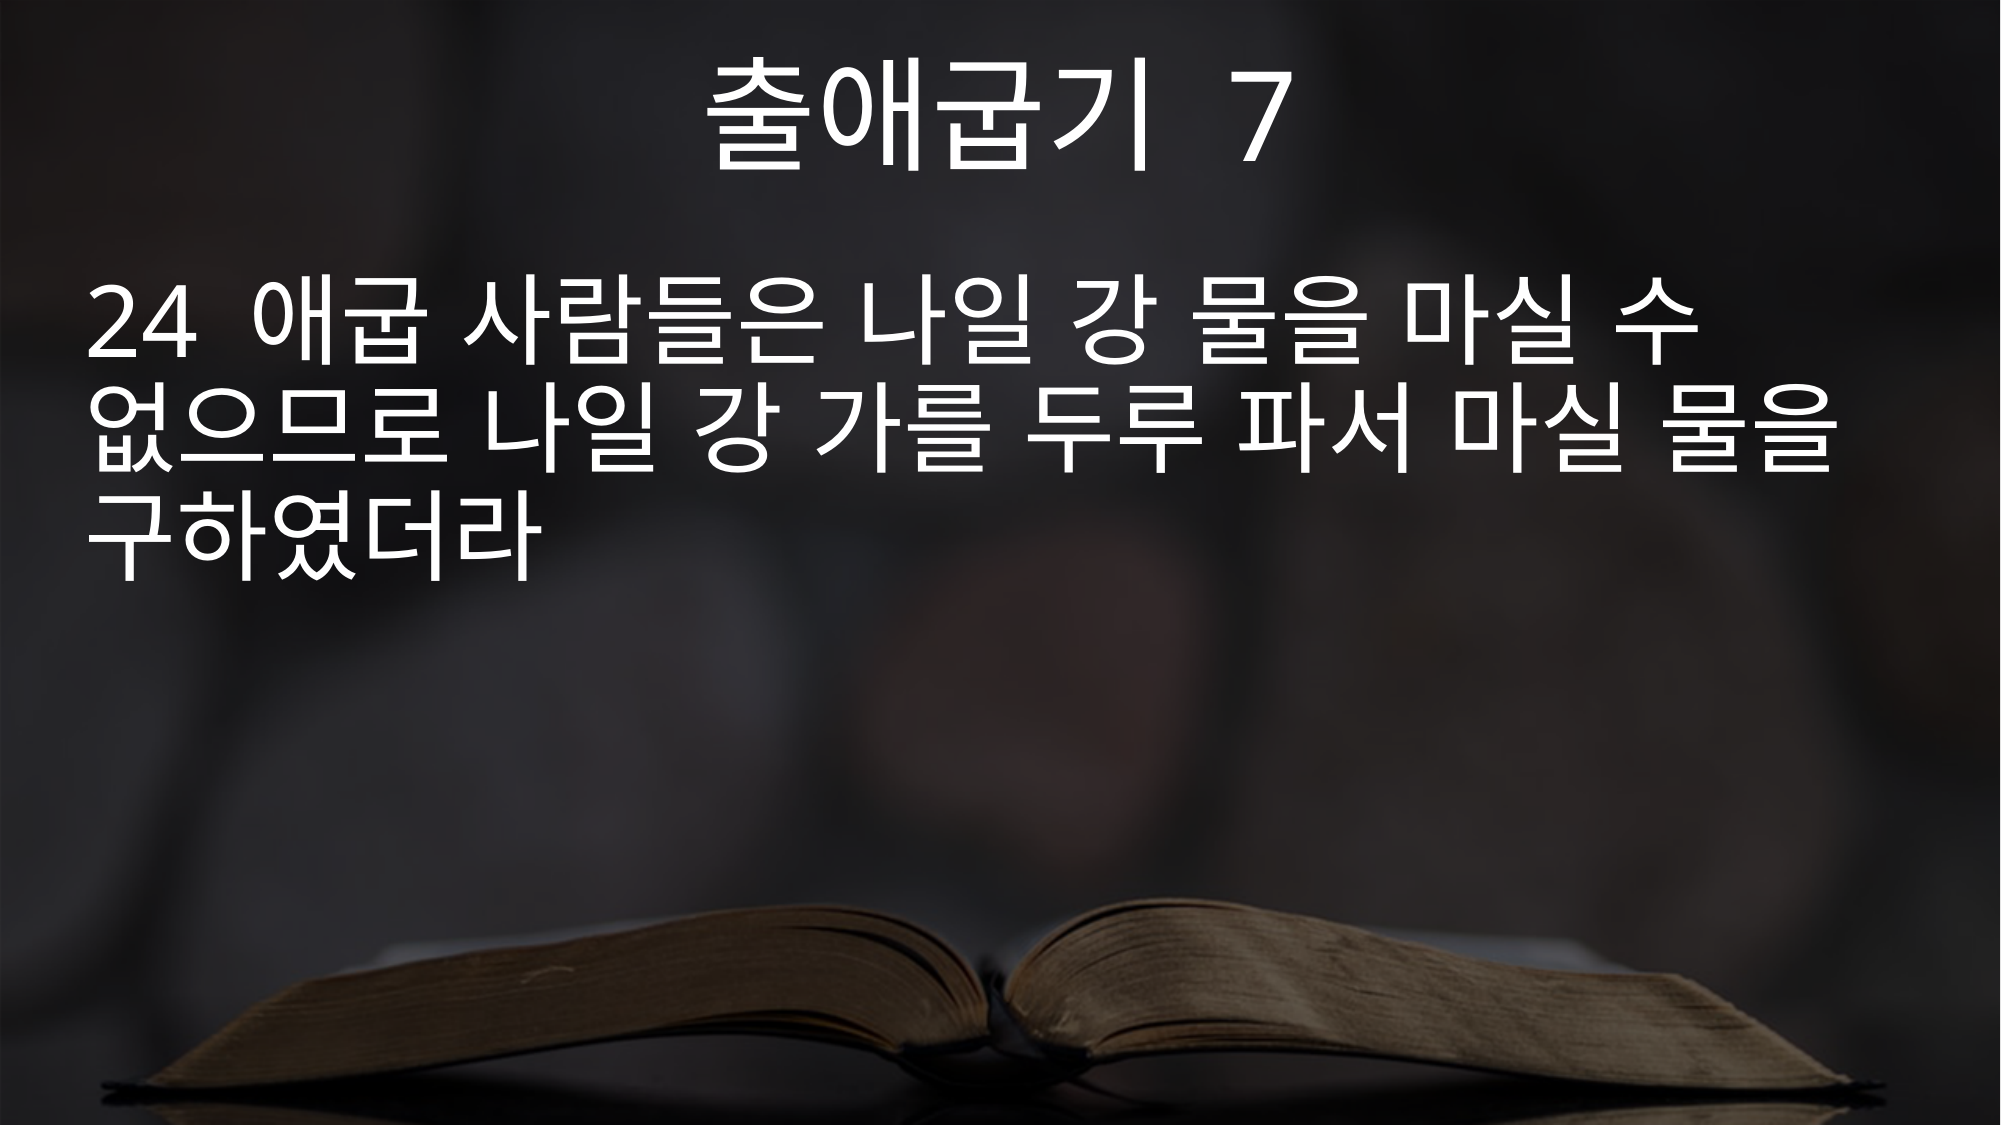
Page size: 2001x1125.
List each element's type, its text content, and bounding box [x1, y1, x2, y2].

footer 출애굽기 7 [0, 32, 2000, 192]
list 24 애굽 사람들은 나일 강 물을 마실 수 없으므로 나일 강 가를 두루 파서 마실 물을 구하였더라 [69, 263, 1953, 423]
picture [0, 0, 2001, 1125]
